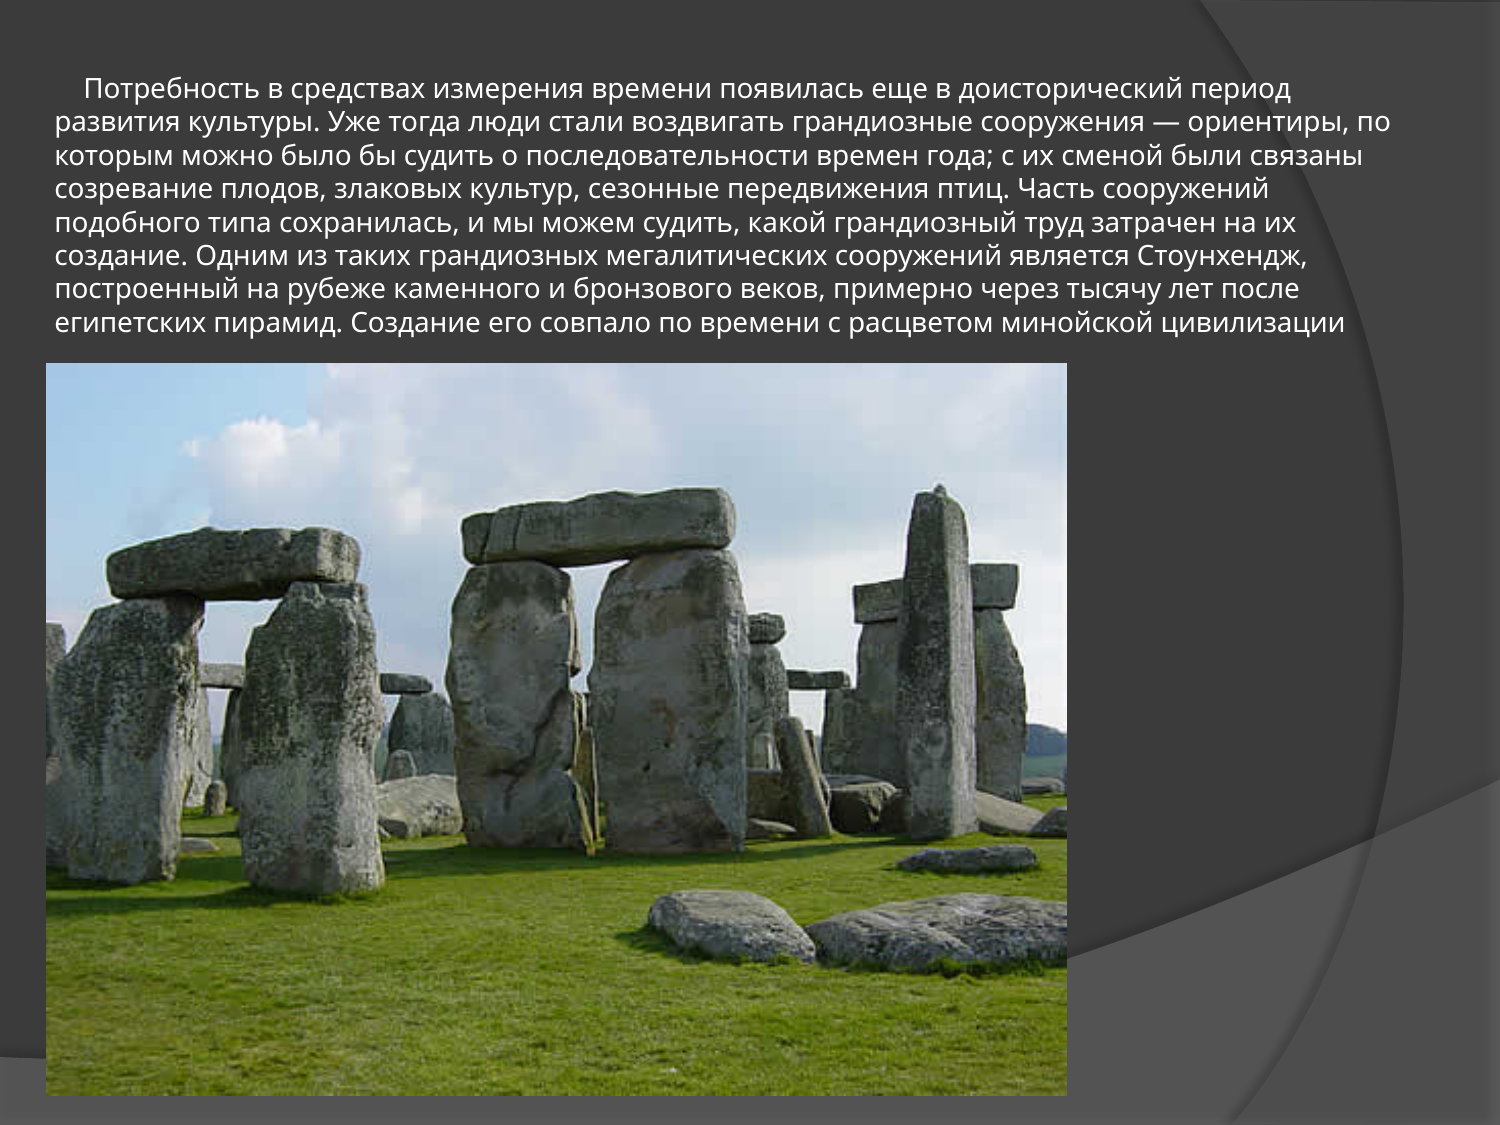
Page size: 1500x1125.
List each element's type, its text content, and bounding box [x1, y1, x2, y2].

title Потребность в средствах измерения времени появилась еще в доисторический период развития культуры. Уже тогда люди стали воздвигать грандиозные сооружения — ориентиры, по которым можно было бы судить о последовательности времен года; с их сменой были связаны созревание плодов, злаковых культур, сезонные передвижения птиц. Часть сооружений подобного типа сохранилась, и мы можем судить, какой грандиозный труд затрачен на их создание. Одним из таких грандиозных мегалитических сооружений является Стоунхендж, построенный на рубеже каменного и бронзового веков, примерно через тысячу лет после египетских пирамид. Создание его совпало по времени с расцветом минойской цивилизации [46, 23, 1407, 352]
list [46, 362, 1067, 1096]
